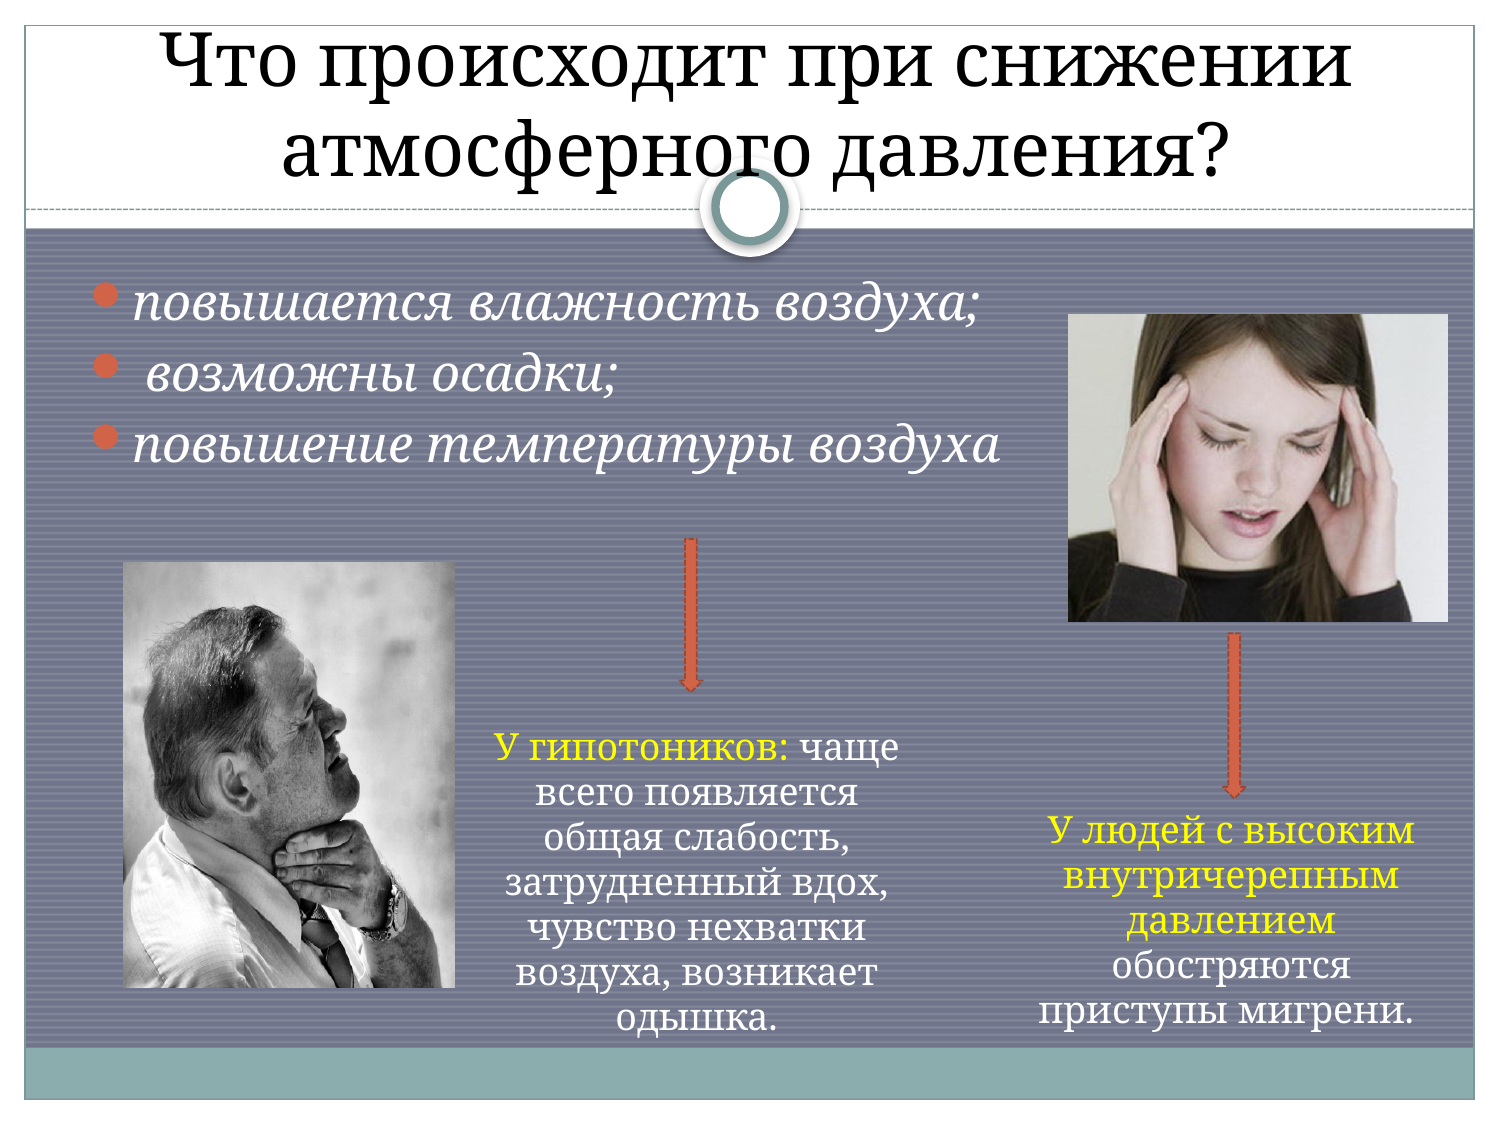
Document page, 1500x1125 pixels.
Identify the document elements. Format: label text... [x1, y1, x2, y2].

text_box [1221, 632, 1247, 800]
title Что происходит при снижении атмосферного давления? [53, 101, 1459, 290]
text_box У людей с высоким внутричерепным давлением обостряются приступы мигрени. [1021, 798, 1442, 1039]
picture [1068, 314, 1449, 622]
list повышается влажность воздуха; возможны осадки; повышение температуры воздуха [75, 262, 1081, 563]
text_box У гипотоников: чаще всего появляется общая слабость, затрудненный вдох, чувство нехватки воздуха, возникает одышка. [466, 715, 928, 1046]
text_box [678, 537, 704, 693]
picture [123, 562, 455, 988]
